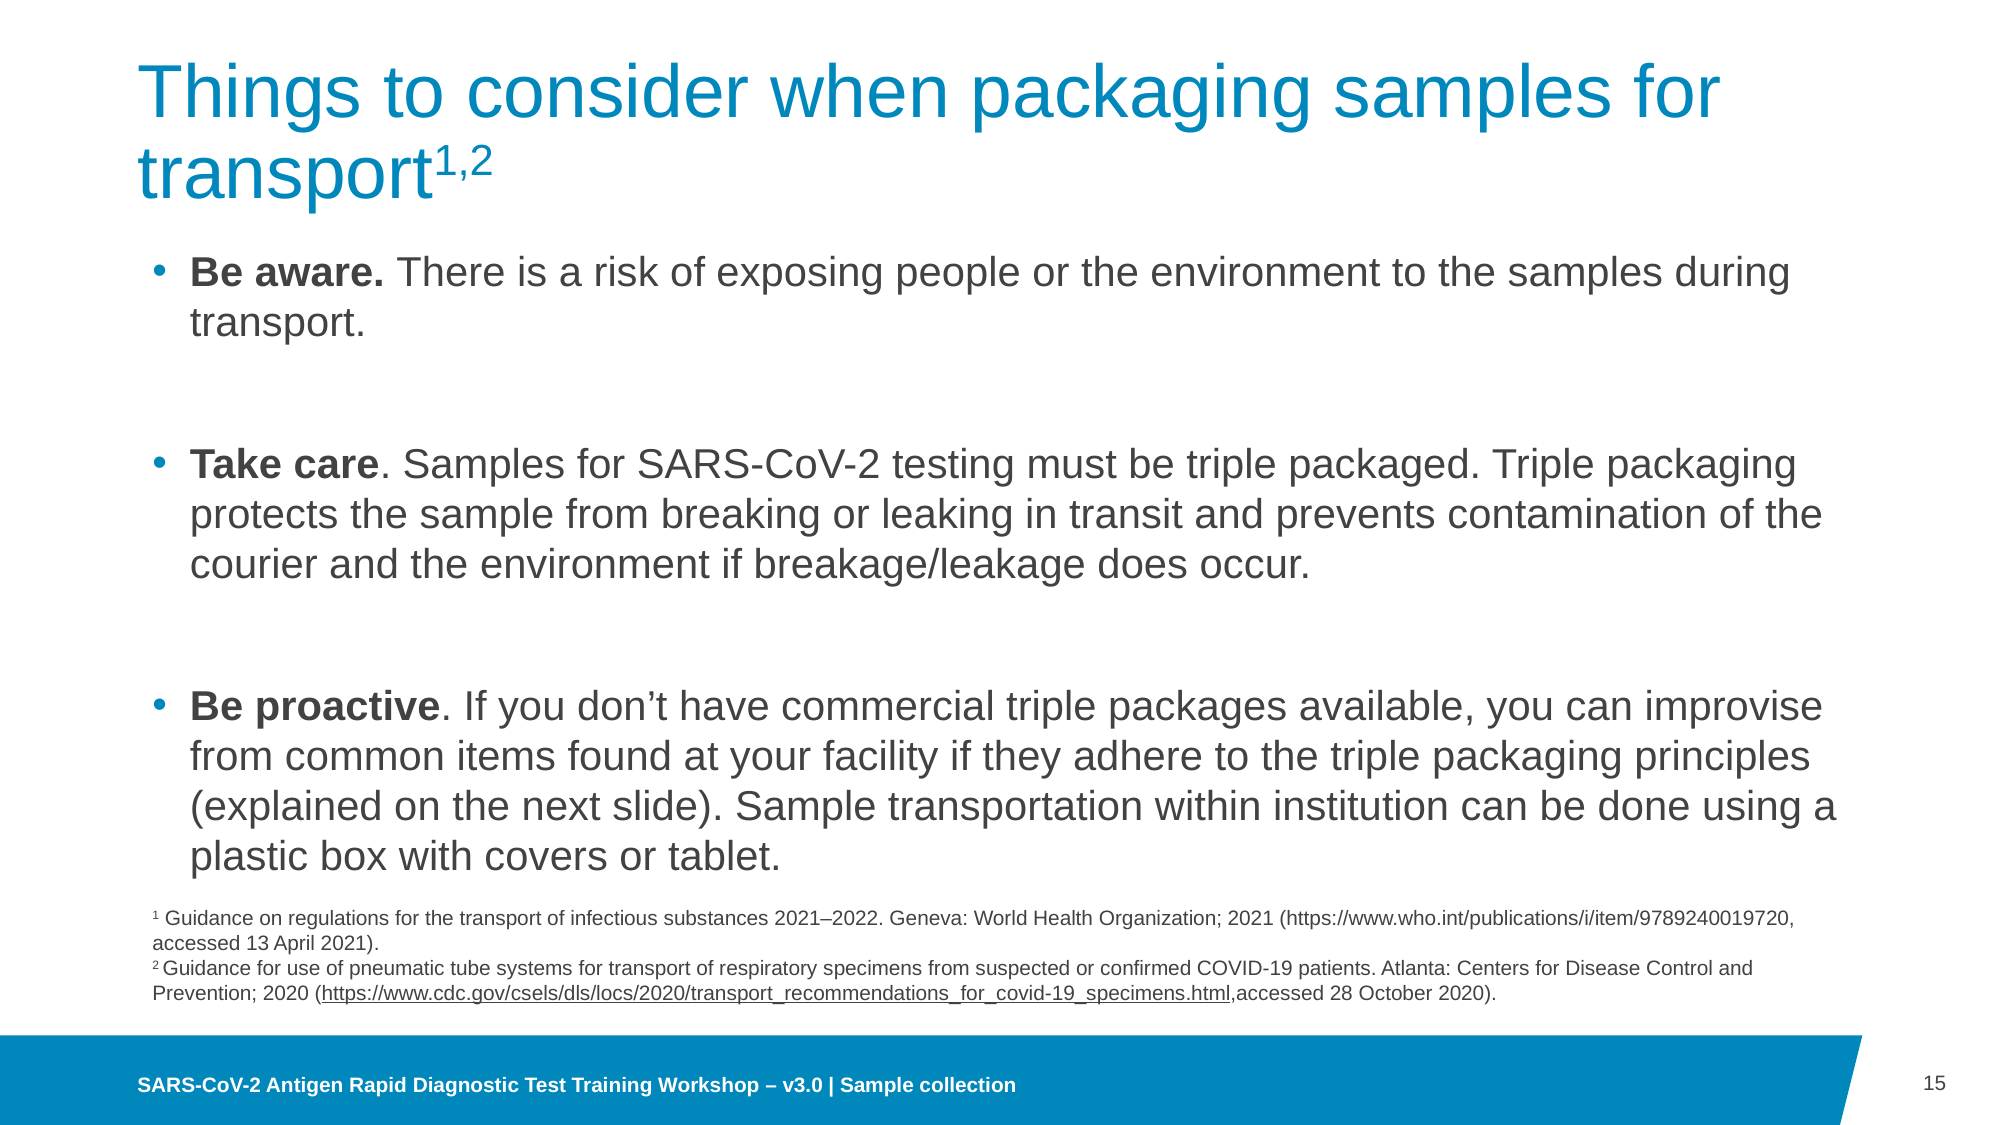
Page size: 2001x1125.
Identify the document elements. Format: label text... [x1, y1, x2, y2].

slide_number 15 [1862, 1035, 1947, 1125]
text_box 1 Guidance on regulations for the transport of infectious substances 2021–2022. Geneva: World Health Organization; 2021 (https://www.who.int/publications/i/item/9789240019720, accessed 13 April 2021). 2 Guidance for use of pneumatic tube systems for transport of respiratory specimens from suspected or confirmed COVID-19 patients. Atlanta: Centers for Disease Control and Prevention; 2020 (https://www.cdc.gov/csels/dls/locs/2020/transport_recommendations_for_covid-19_specimens.html,accessed 28 October 2020). [137, 897, 1849, 1012]
footer SARS-CoV-2 Antigen Rapid Diagnostic Test Training Workshop – v3.0 | Sample collection [137, 1042, 1338, 1125]
list Be aware. There is a risk of exposing people or the environment to the samples during transport. Take care. Samples for SARS-CoV-2 testing must be triple packaged. Triple packaging protects the sample from breaking or leaking in transit and prevents contamination of the courier and the environment if breakage/leakage does occur. Be proactive. If you don’t have commercial triple packages available, you can improvise from common items found at your facility if they adhere to the triple packaging principles (explained on the next slide). Sample transportation within institution can be done using a plastic box with covers or tablet. [137, 237, 1863, 966]
title Things to consider when packaging samples for transport1,2 [137, 59, 1863, 215]
